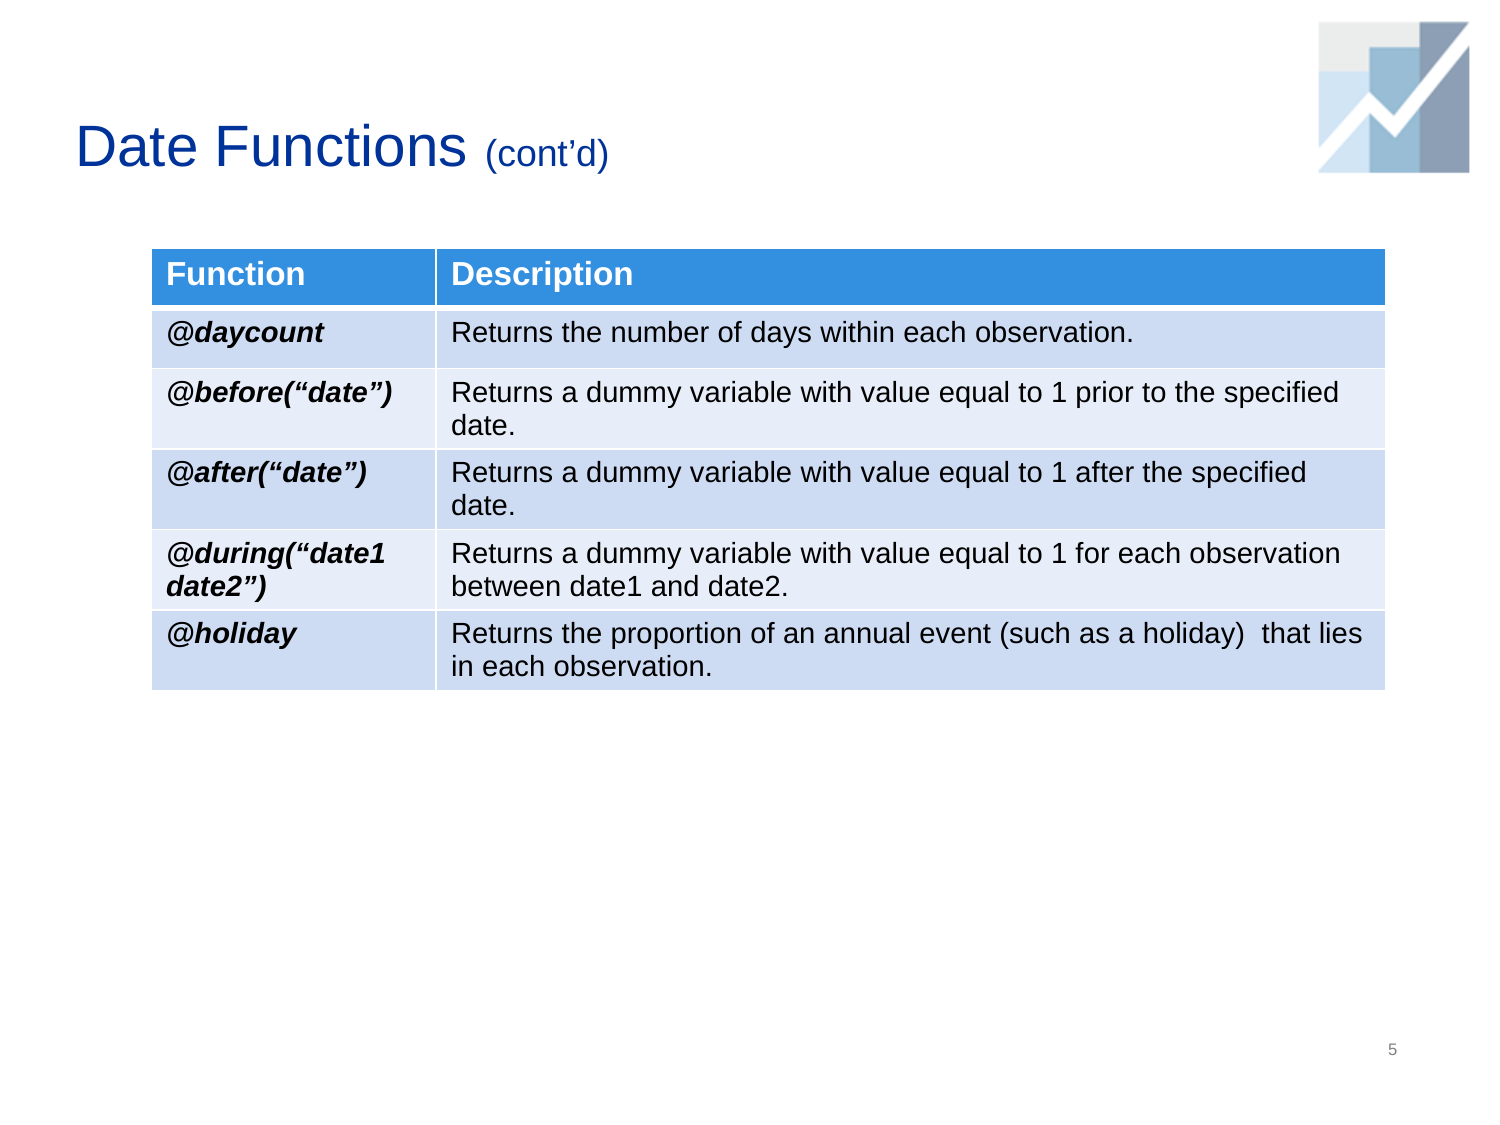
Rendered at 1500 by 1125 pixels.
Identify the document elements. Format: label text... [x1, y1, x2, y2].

table_cell @after(“date”) [152, 450, 435, 529]
table_cell Returns a dummy variable with value equal to 1 after the specified date. [437, 450, 1385, 529]
table_cell Returns the number of days within each observation. [437, 311, 1385, 368]
picture [1300, 11, 1479, 181]
table_cell @holiday [152, 611, 435, 690]
text_box Date Functions (cont’d) [60, 0, 1295, 186]
table_cell Returns the proportion of an annual event (such as a holiday) that lies in each observation. [437, 611, 1385, 690]
table_cell @before(“date”) [152, 369, 435, 448]
table_header Description [437, 249, 1385, 305]
table_cell @during(“date1 date2”) [152, 530, 435, 609]
table_cell Returns a dummy variable with value equal to 1 for each observation between date1 and date2. [437, 530, 1385, 609]
table_cell @daycount [152, 311, 435, 368]
table_cell Returns a dummy variable with value equal to 1 prior to the specified date. [437, 369, 1385, 448]
slide_number 5 [1262, 1015, 1413, 1067]
table_header Function [152, 249, 435, 305]
